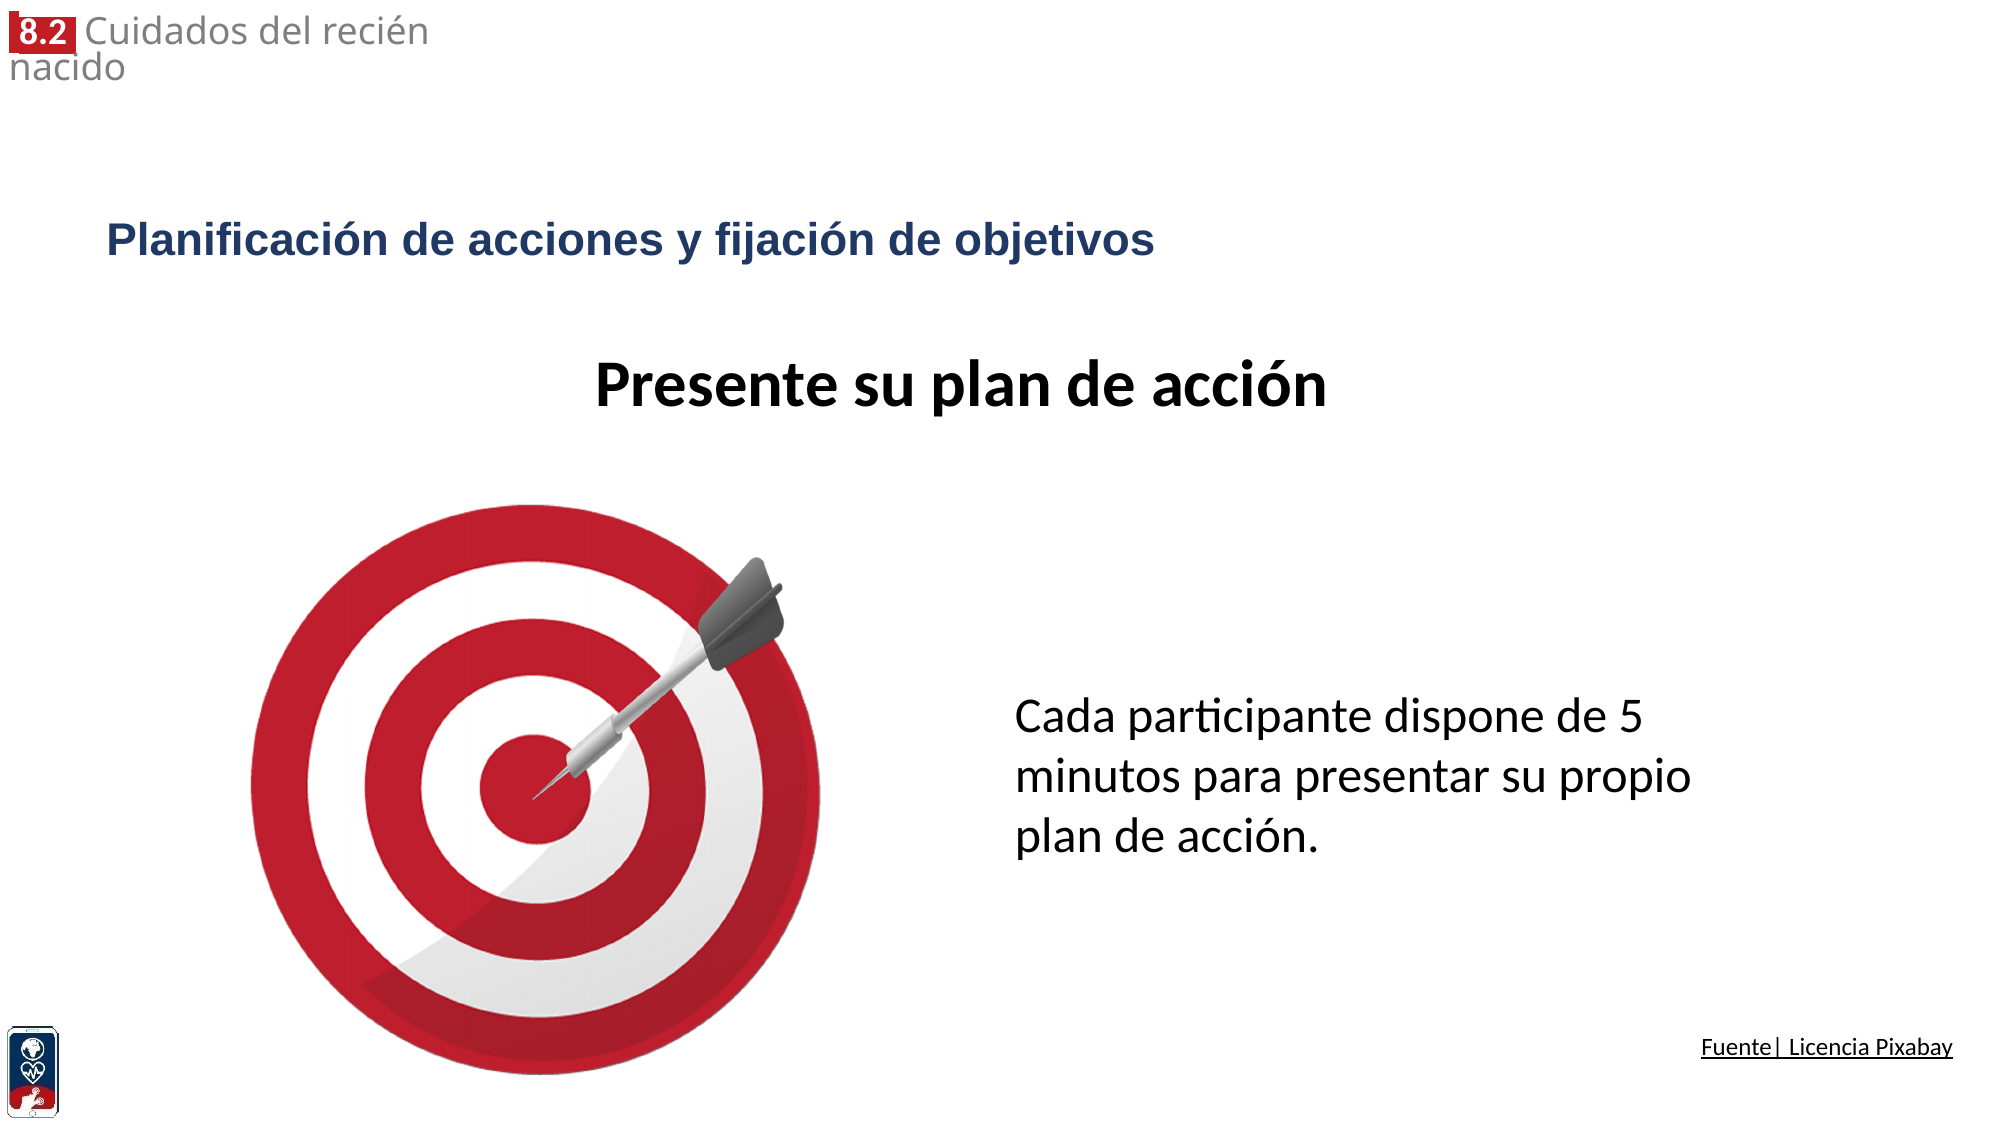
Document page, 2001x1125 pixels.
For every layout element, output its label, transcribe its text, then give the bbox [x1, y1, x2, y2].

text_box Cada participante dispone de 5 minutos para presentar su propio plan de acción. [999, 675, 1785, 871]
picture [232, 485, 833, 1086]
title Planificación de acciones y fijación de objetivos [91, 177, 1906, 297]
text_box Presente su plan de acción [580, 332, 1840, 428]
text_box Fuente| Licencia Pixabay [1572, 1022, 1968, 1069]
picture [7, 1026, 59, 1118]
